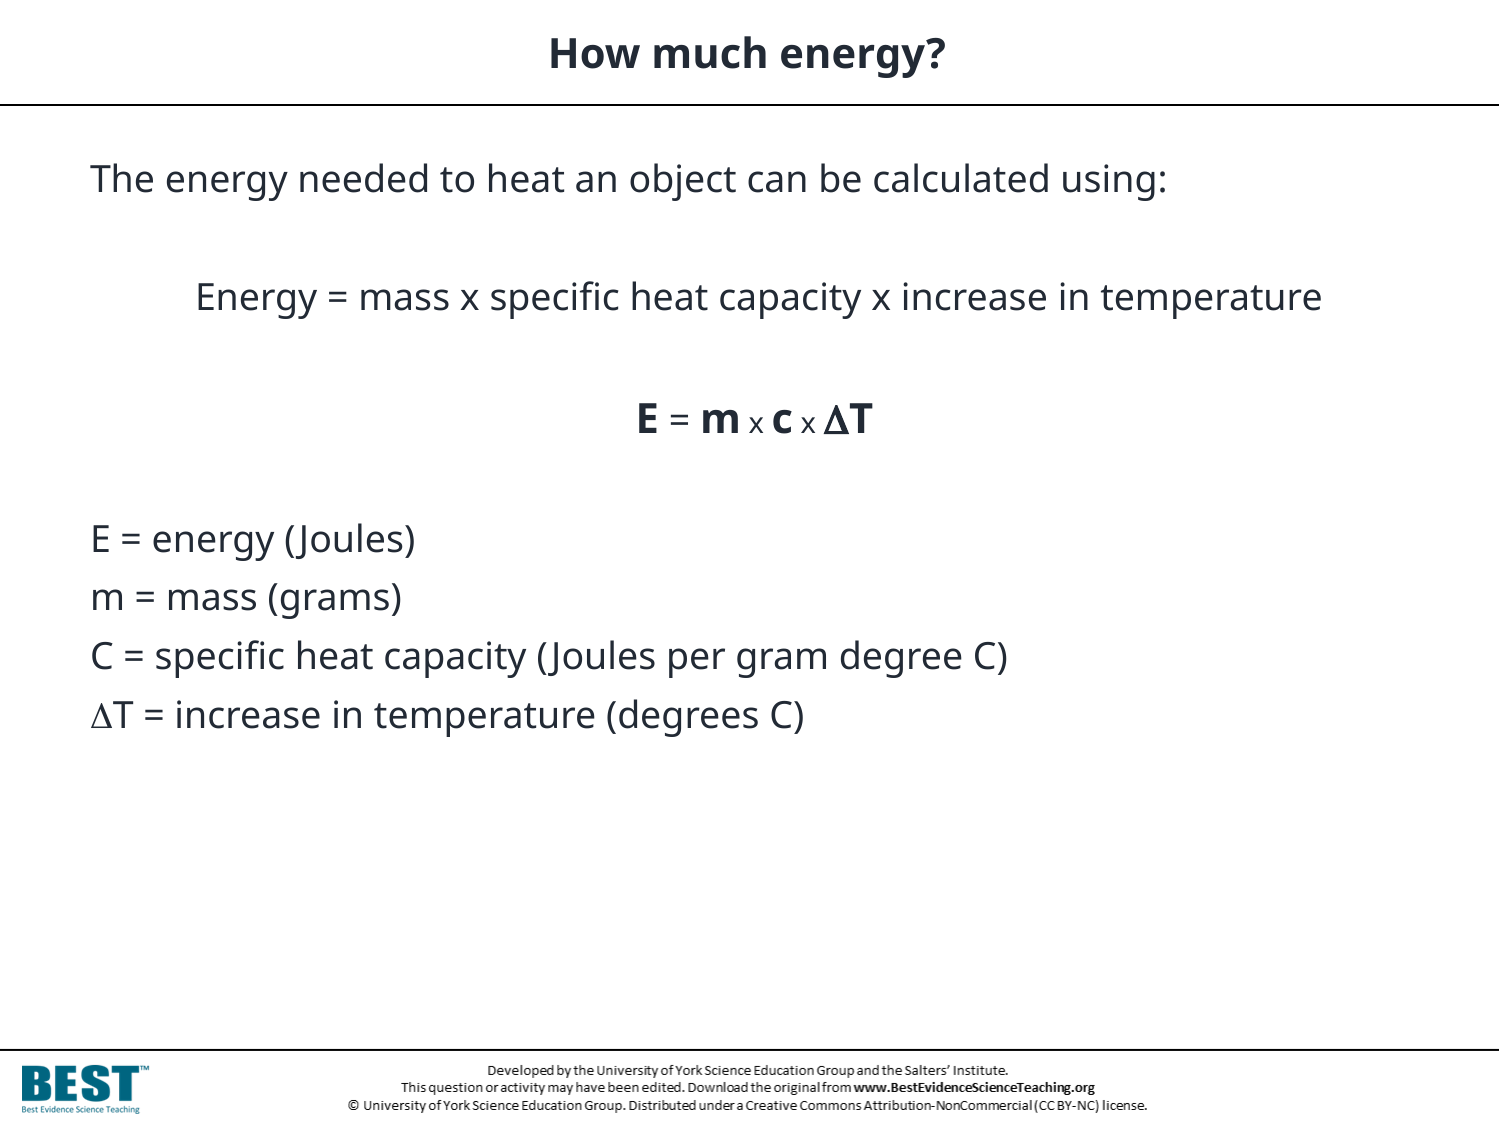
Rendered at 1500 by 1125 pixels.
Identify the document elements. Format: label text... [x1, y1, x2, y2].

picture [0, 104, 1500, 1124]
text_box How much energy? [23, 4, 1471, 99]
